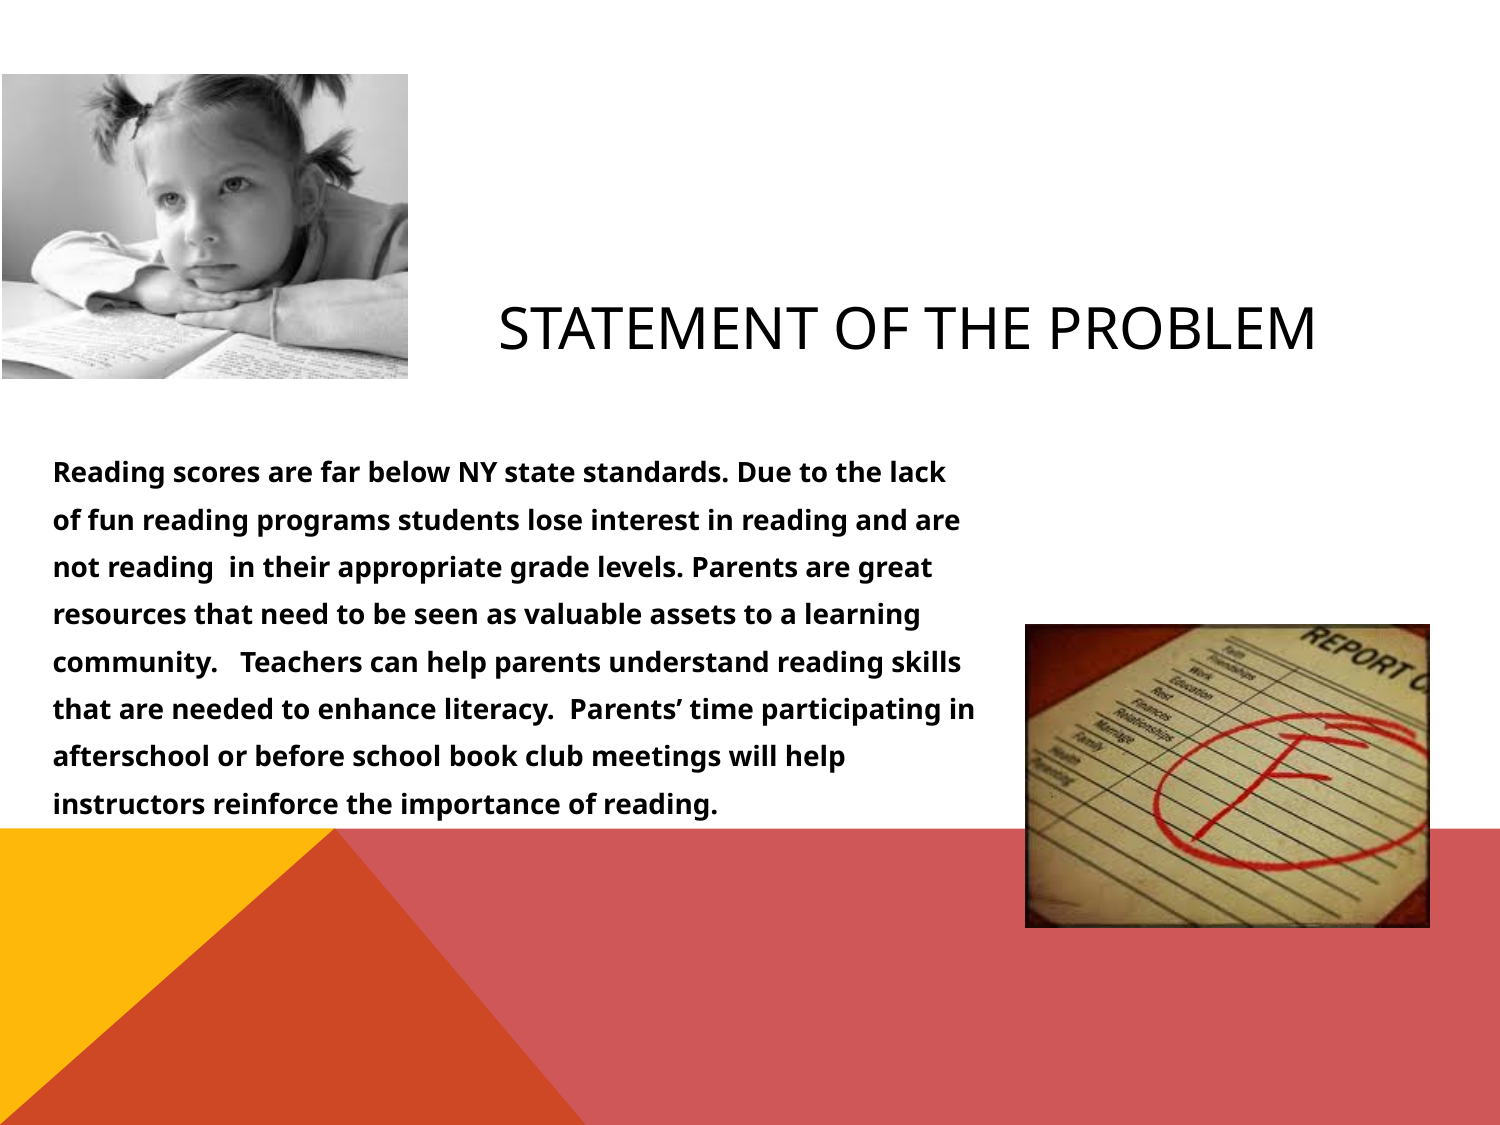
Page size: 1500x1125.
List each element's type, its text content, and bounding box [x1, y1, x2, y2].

list Reading scores are far below NY state standards. Due to the lack of fun reading programs students lose interest in reading and are not reading in their appropriate grade levels. Parents are great resources that need to be seen as valuable assets to a learning community. Teachers can help parents understand reading skills that are needed to enhance literacy. Parents’ time participating in afterschool or before school book club meetings will help instructors reinforce the importance of reading. [37, 399, 1000, 850]
picture [2, 74, 408, 379]
title STATEMENT OF THE Problem [437, 299, 1500, 353]
picture [1024, 624, 1430, 929]
